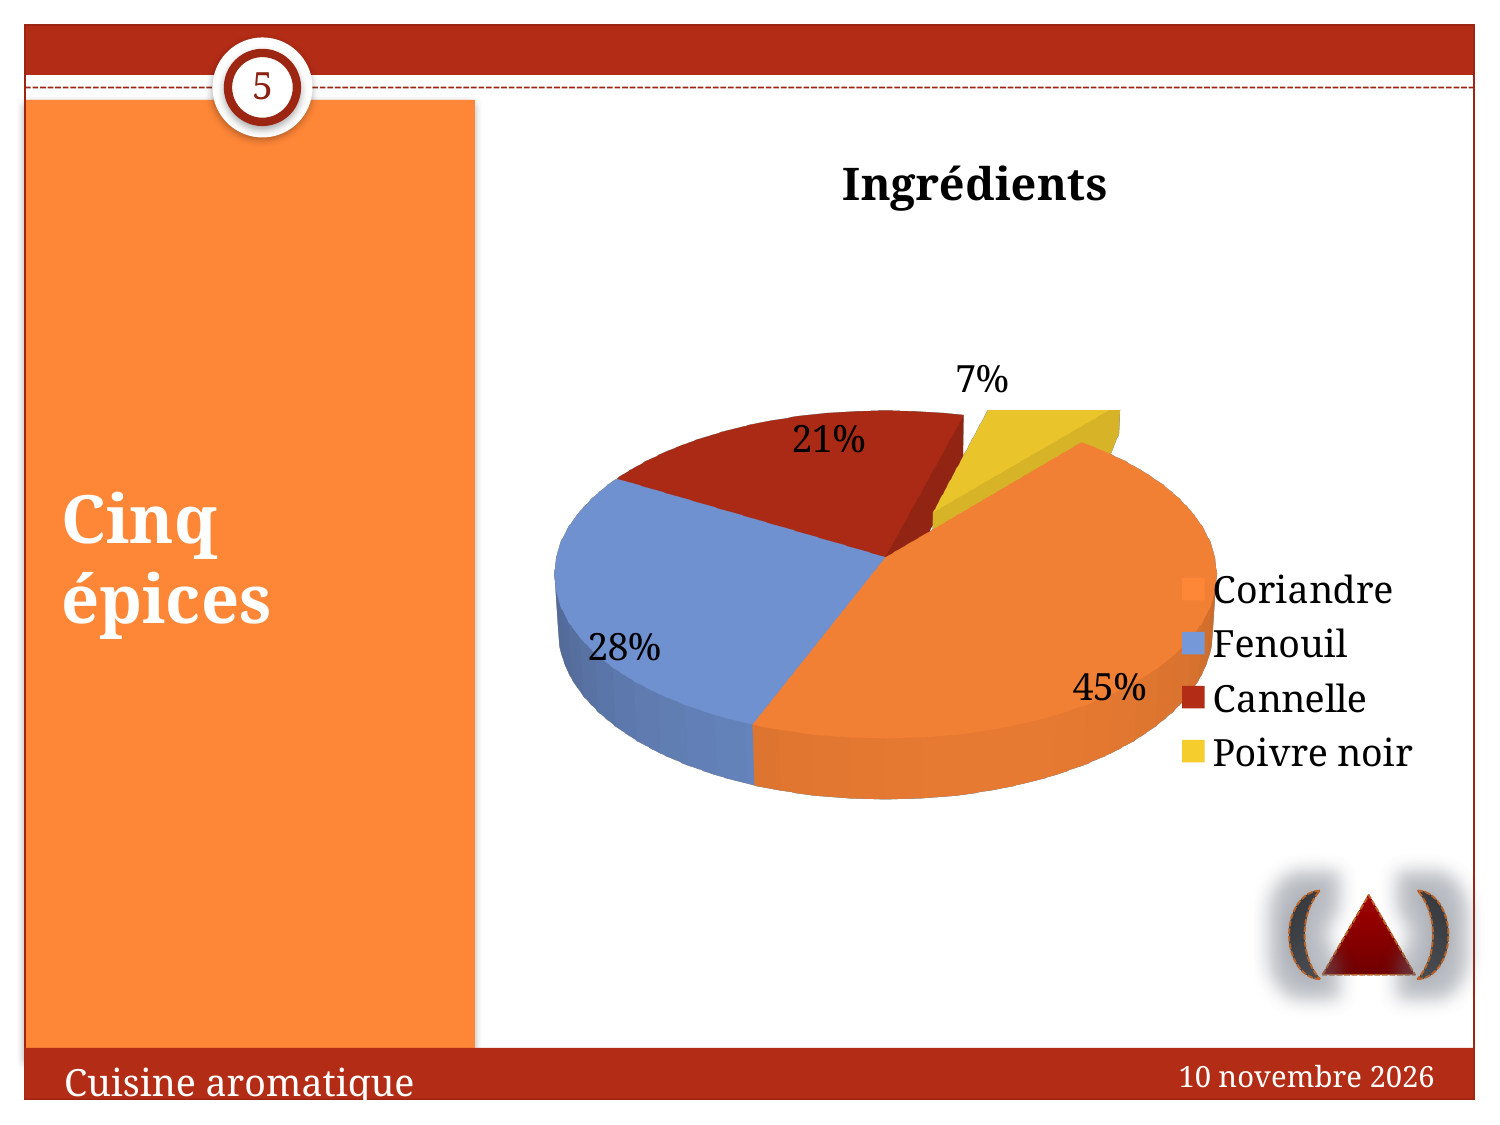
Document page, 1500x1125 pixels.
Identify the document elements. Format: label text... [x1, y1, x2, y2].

slide_number 5 [225, 51, 300, 124]
footer Cuisine aromatique [49, 1051, 605, 1112]
title Cinq épices [46, 481, 435, 644]
slide_number mars 09 [950, 1050, 1450, 1111]
chart [512, 112, 1438, 1001]
